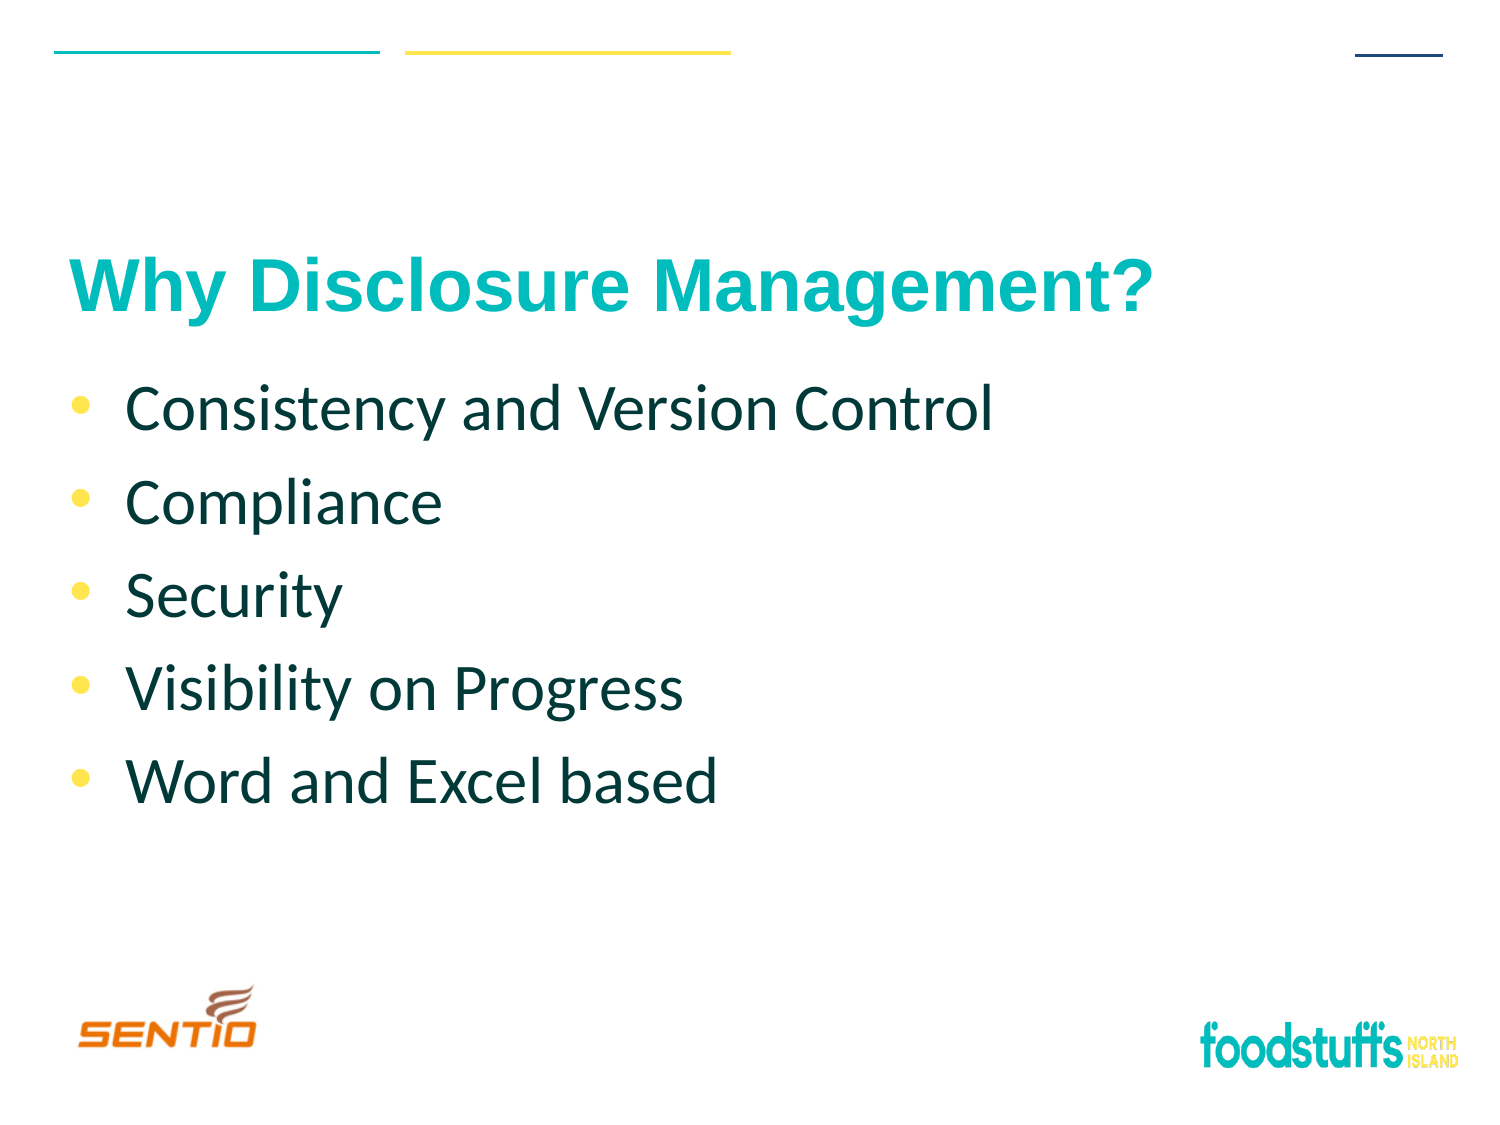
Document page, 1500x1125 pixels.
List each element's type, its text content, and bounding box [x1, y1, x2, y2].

picture [59, 963, 277, 1067]
title Why Disclosure Management? [54, 228, 1356, 338]
list Consistency and Version Control Compliance Security Visibility on Progress Word and Excel based [54, 356, 1356, 974]
picture [1183, 996, 1475, 1093]
